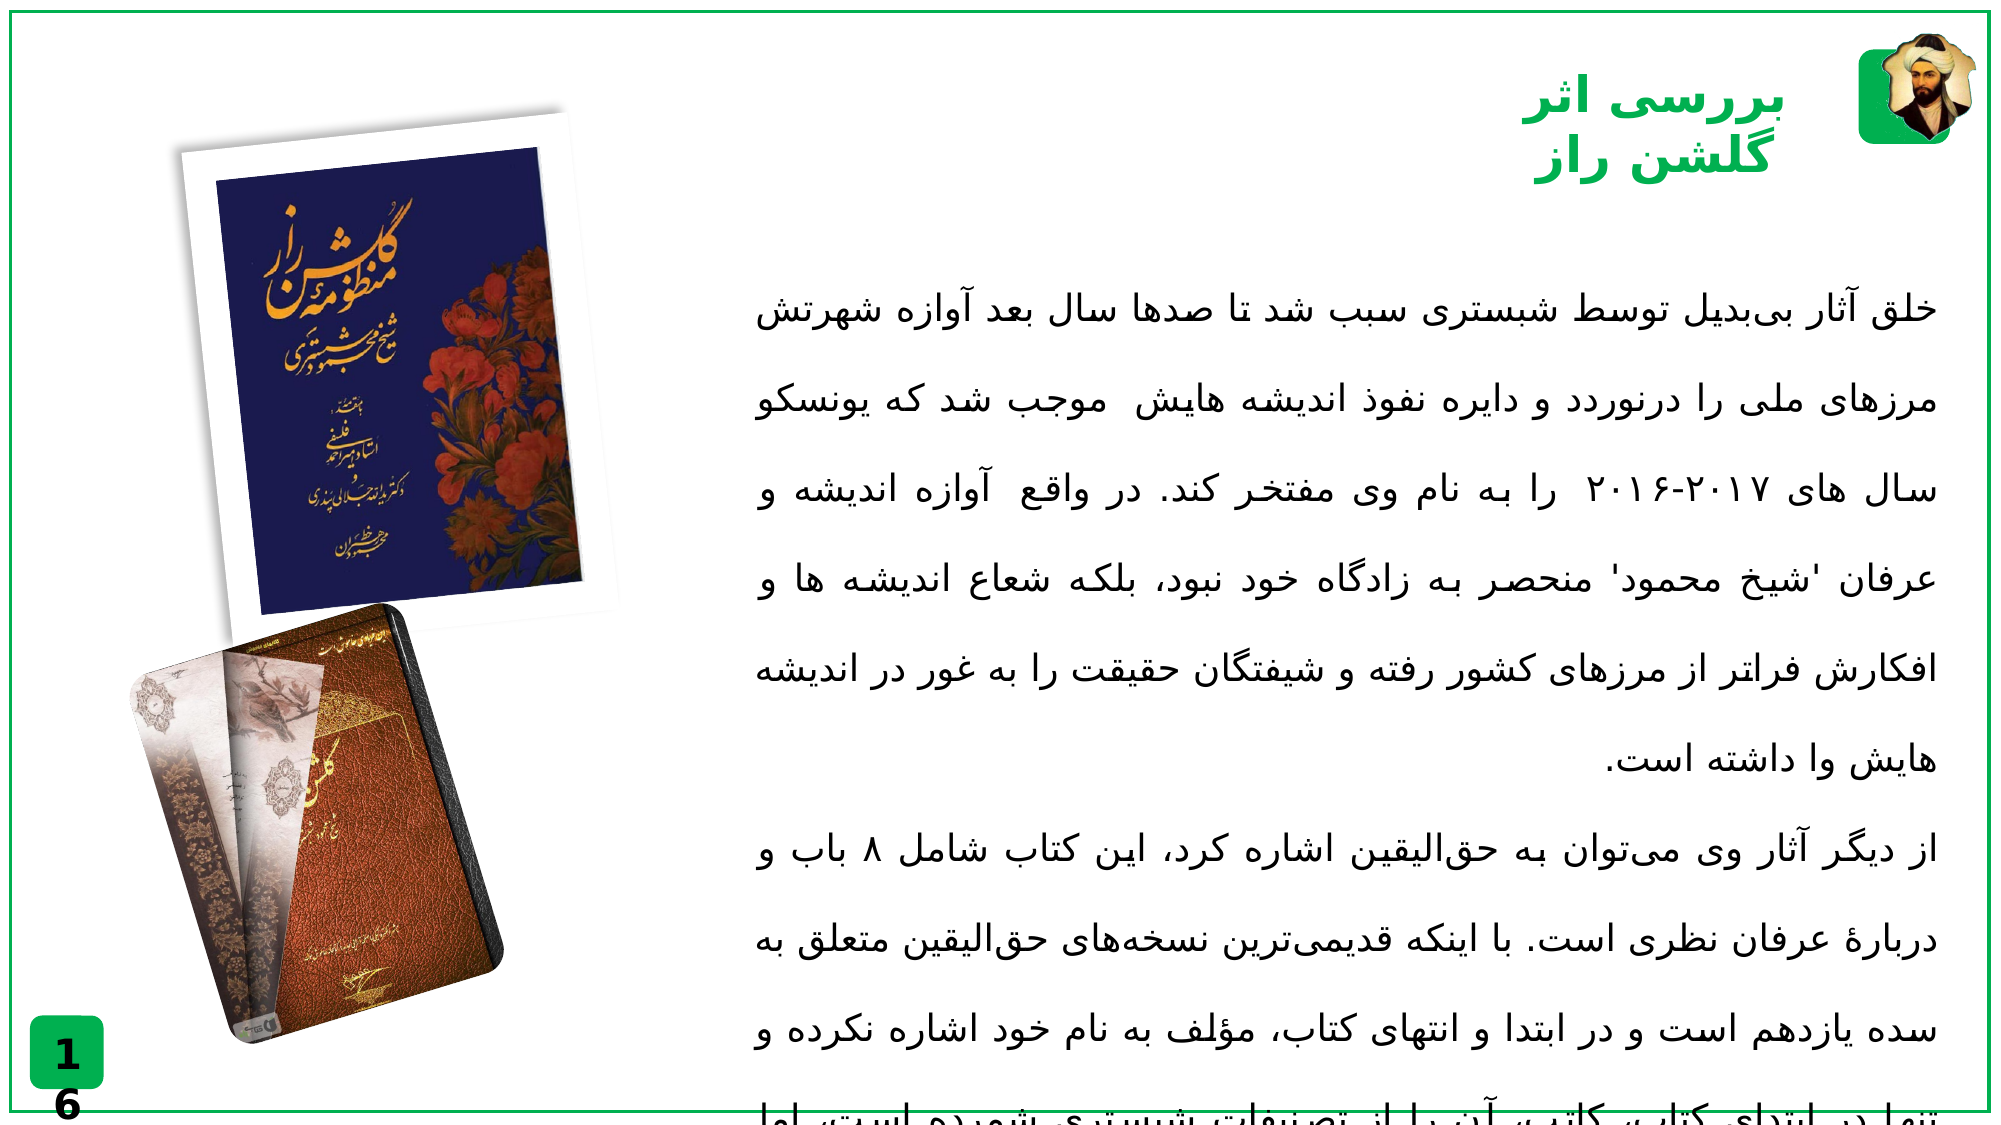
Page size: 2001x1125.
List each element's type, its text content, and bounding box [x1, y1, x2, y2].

picture [1876, 23, 1989, 158]
picture [130, 607, 504, 1041]
picture [216, 147, 584, 615]
text_box خلق آثار بی‌بدیل توسط شبستری سبب شد تا صدها سال بعد آوازه شهرتش مرزهای ملی را درنوردد و دایره نفوذ اندیشه هایش موجب شد که یونسکو سال های ۲۰۱۷-۲۰۱۶ را به نام وی مفتخر کند. در واقع آوازه اندیشه و عرفان 'شیخ محمود' منحصر به زادگاه خود نبود، بلکه شعاع اندیشه ها و افکارش فراتر از مرزهای کشور رفته و شیفتگان حقیقت را به غور در اندیشه هایش وا داشته است. از دیگر آثار وی می‌توان به حق‌الیقین اشاره کرد، این کتاب شامل ۸ باب و دربارۀ عرفان نظری است. با اینکه قدیمی‌ترین نسخه‌های حق‌الیقین متعلق به سده یازدهم است و در ابتدا و انتهای کتاب، مؤلف به نام خود اشاره نکرده و تنها در ابتدای کتاب، کاتب، آن را از تصنیفات شبستری شمرده است، اما زرین‌کوب و لویزن معتقدند که این اثر در صورت و محتوا شبیه گلشن‌راز است و نویسندۀ آن شبستری است. [739, 231, 1954, 1125]
text_box بررسی اثر گلشن راز [1456, 55, 1855, 191]
text_box 16 [30, 1020, 106, 1125]
